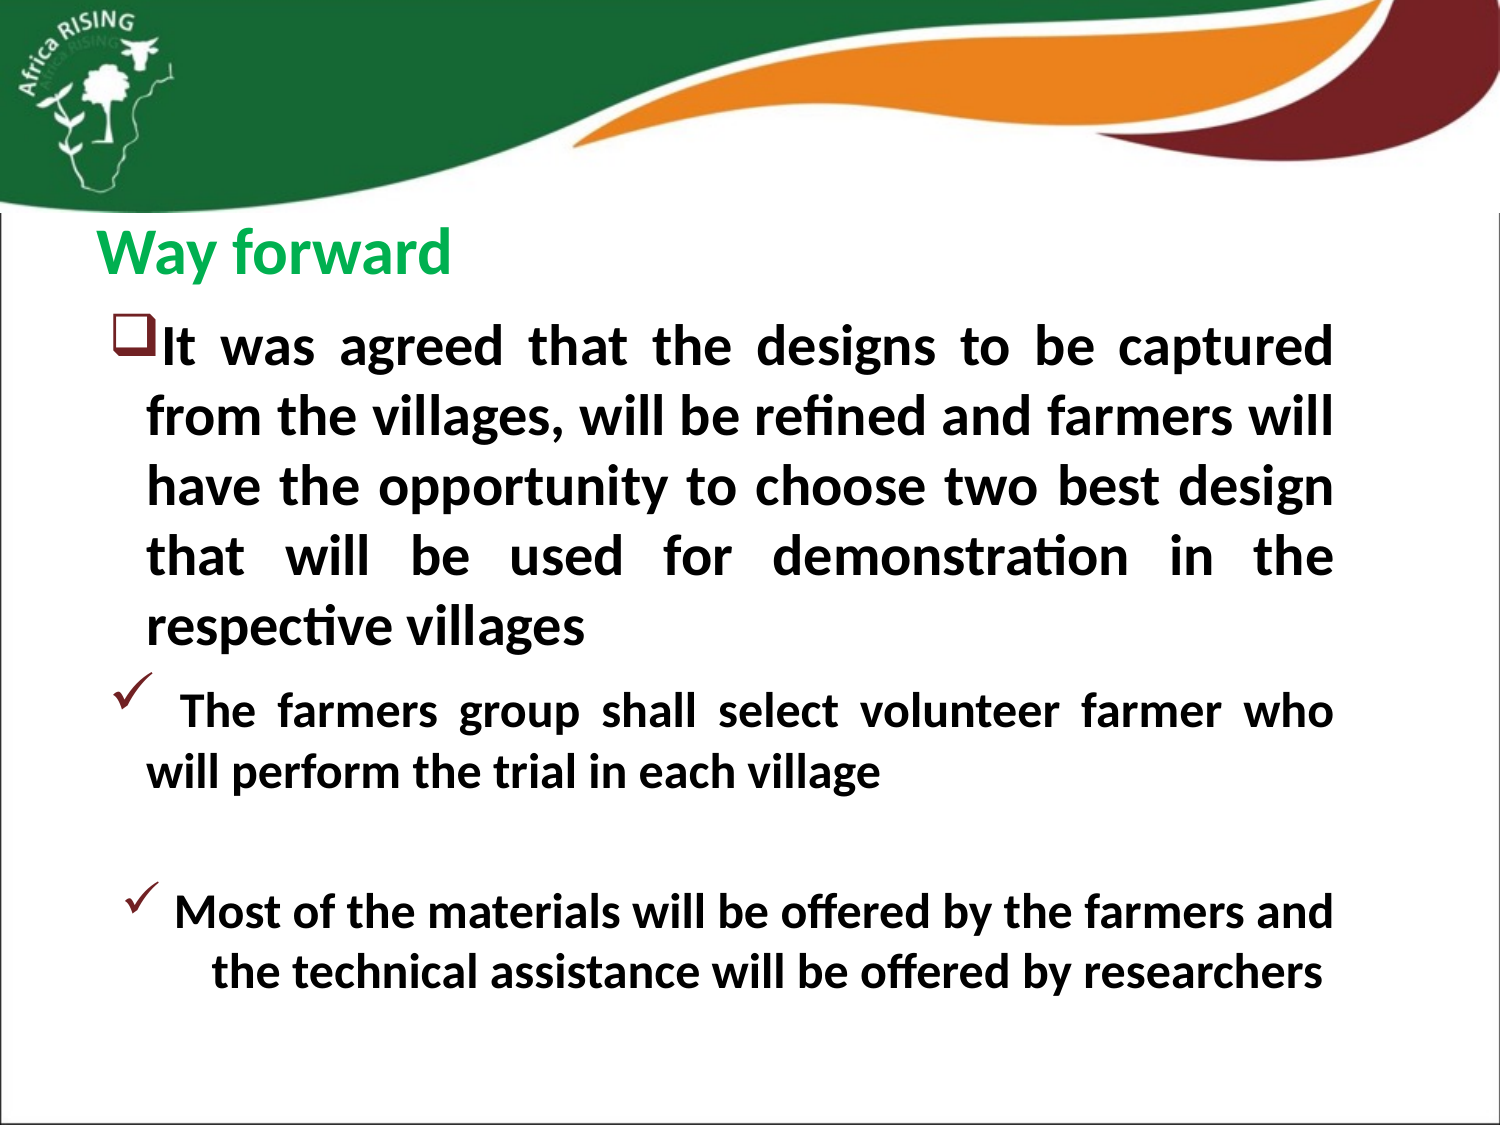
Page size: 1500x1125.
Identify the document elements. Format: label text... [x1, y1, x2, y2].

list It was agreed that the designs to be captured from the villages, will be refined and farmers will have the opportunity to choose two best design that will be used for demonstration in the respective villages The farmers group shall select volunteer farmer who will perform the trial in each village Most of the materials will be offered by the farmers and the technical assistance will be offered by researchers [75, 299, 1350, 1075]
list Way forward [62, 200, 1313, 300]
picture [0, 0, 1500, 1125]
